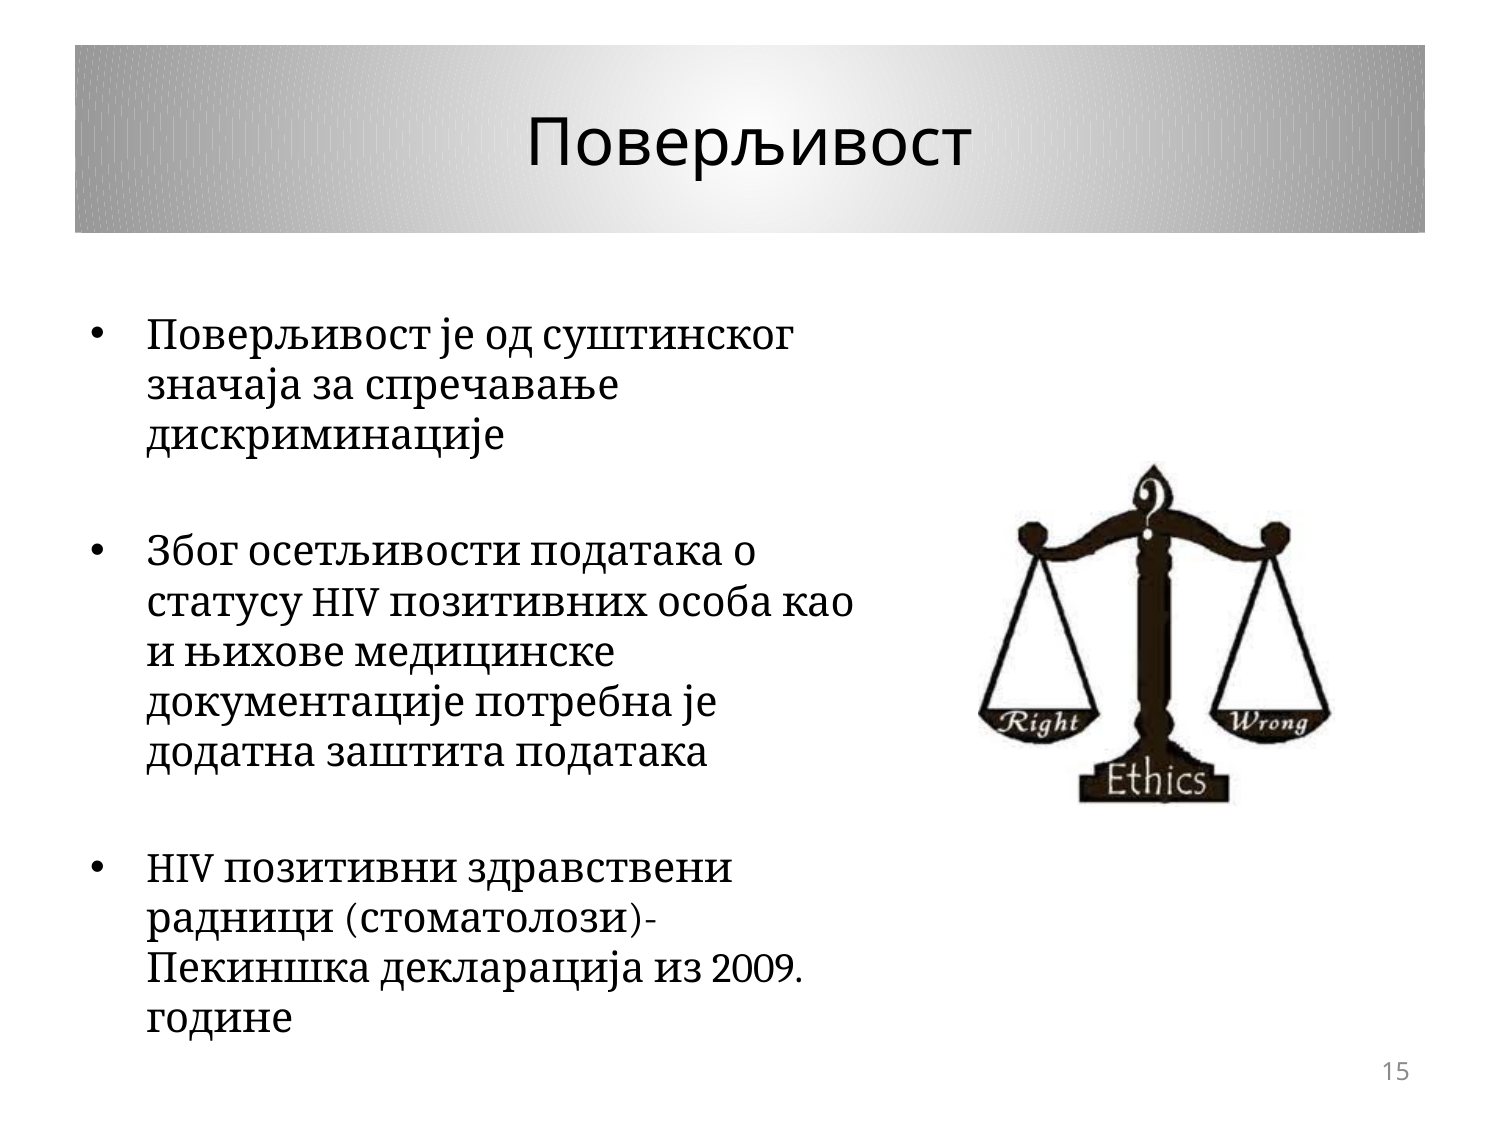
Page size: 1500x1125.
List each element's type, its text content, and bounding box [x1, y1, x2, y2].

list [977, 460, 1335, 807]
list Поверљивост је од суштинског значаја за спречавање дискриминације Због осетљивости података о статусу HIV позитивних особа као и њихове медицинске документације потребна је додатна заштита података HIV позитивни здравствени радници (стоматолози)-Пекиншка декларација из 2009. године [74, 299, 876, 1006]
slide_number 15 [1074, 1042, 1425, 1103]
title Поверљивост [74, 44, 1426, 233]
